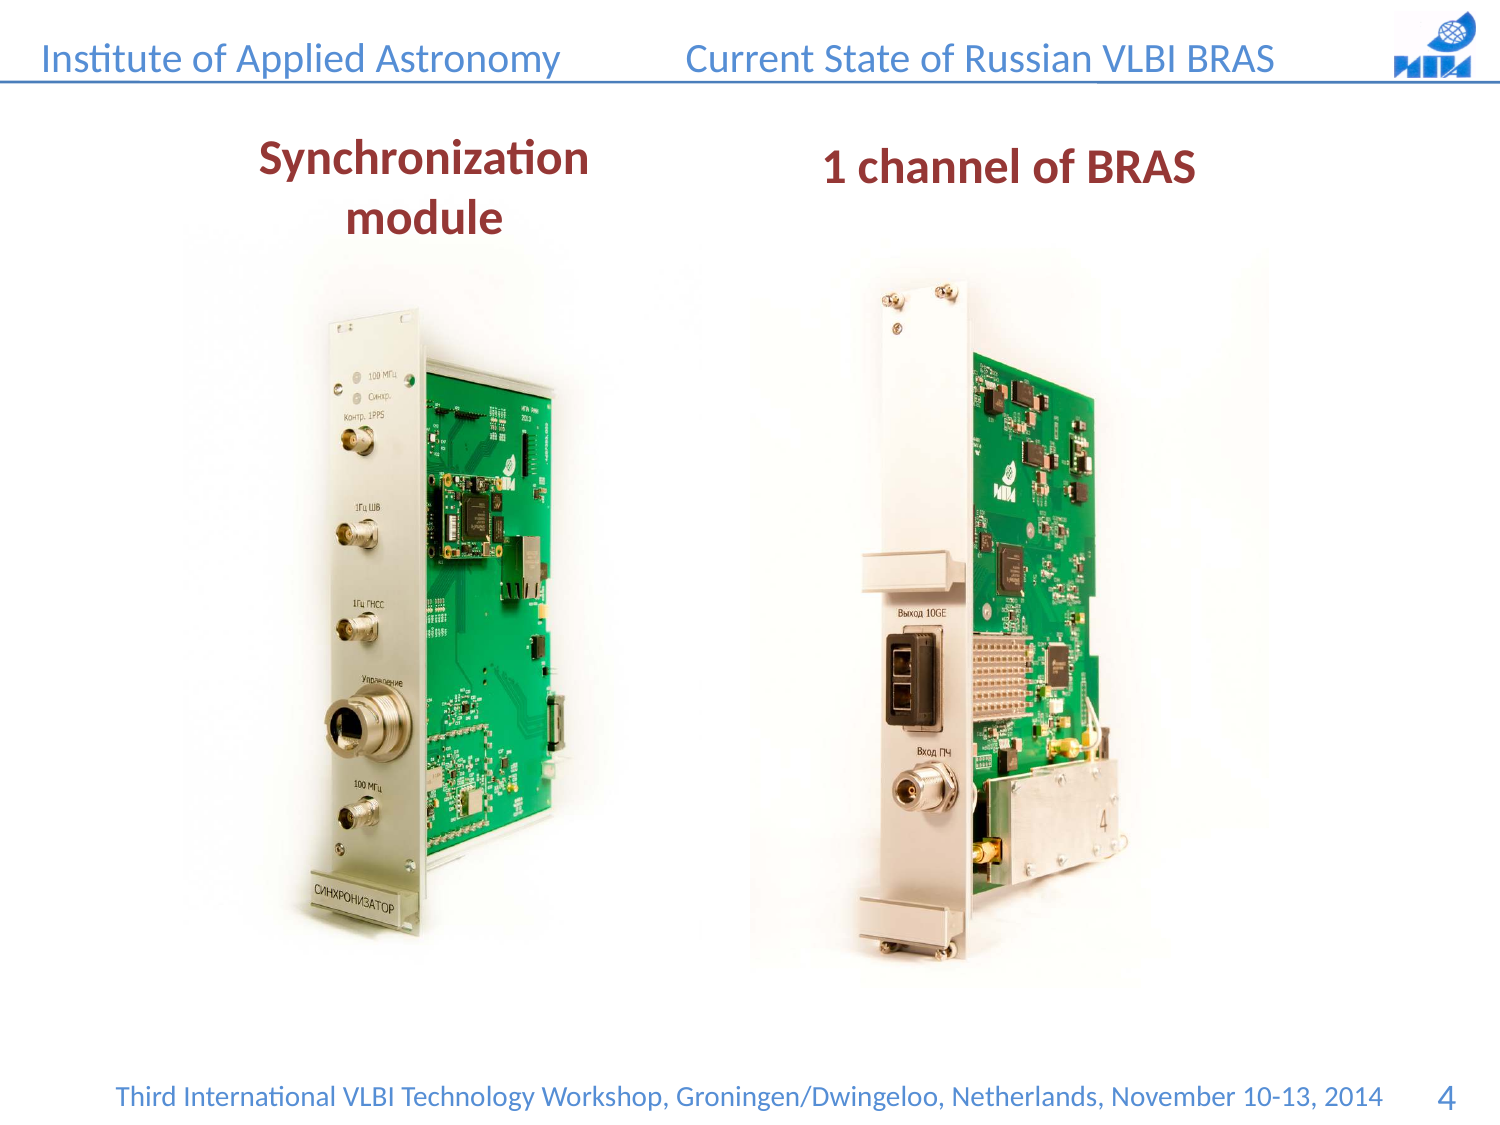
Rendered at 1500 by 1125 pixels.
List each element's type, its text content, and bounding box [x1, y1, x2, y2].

picture [749, 207, 1269, 989]
text_box 1 channel of BRAS [806, 125, 1212, 201]
picture [182, 184, 702, 966]
text_box Synchronization module [179, 116, 670, 186]
picture [1394, 11, 1476, 78]
